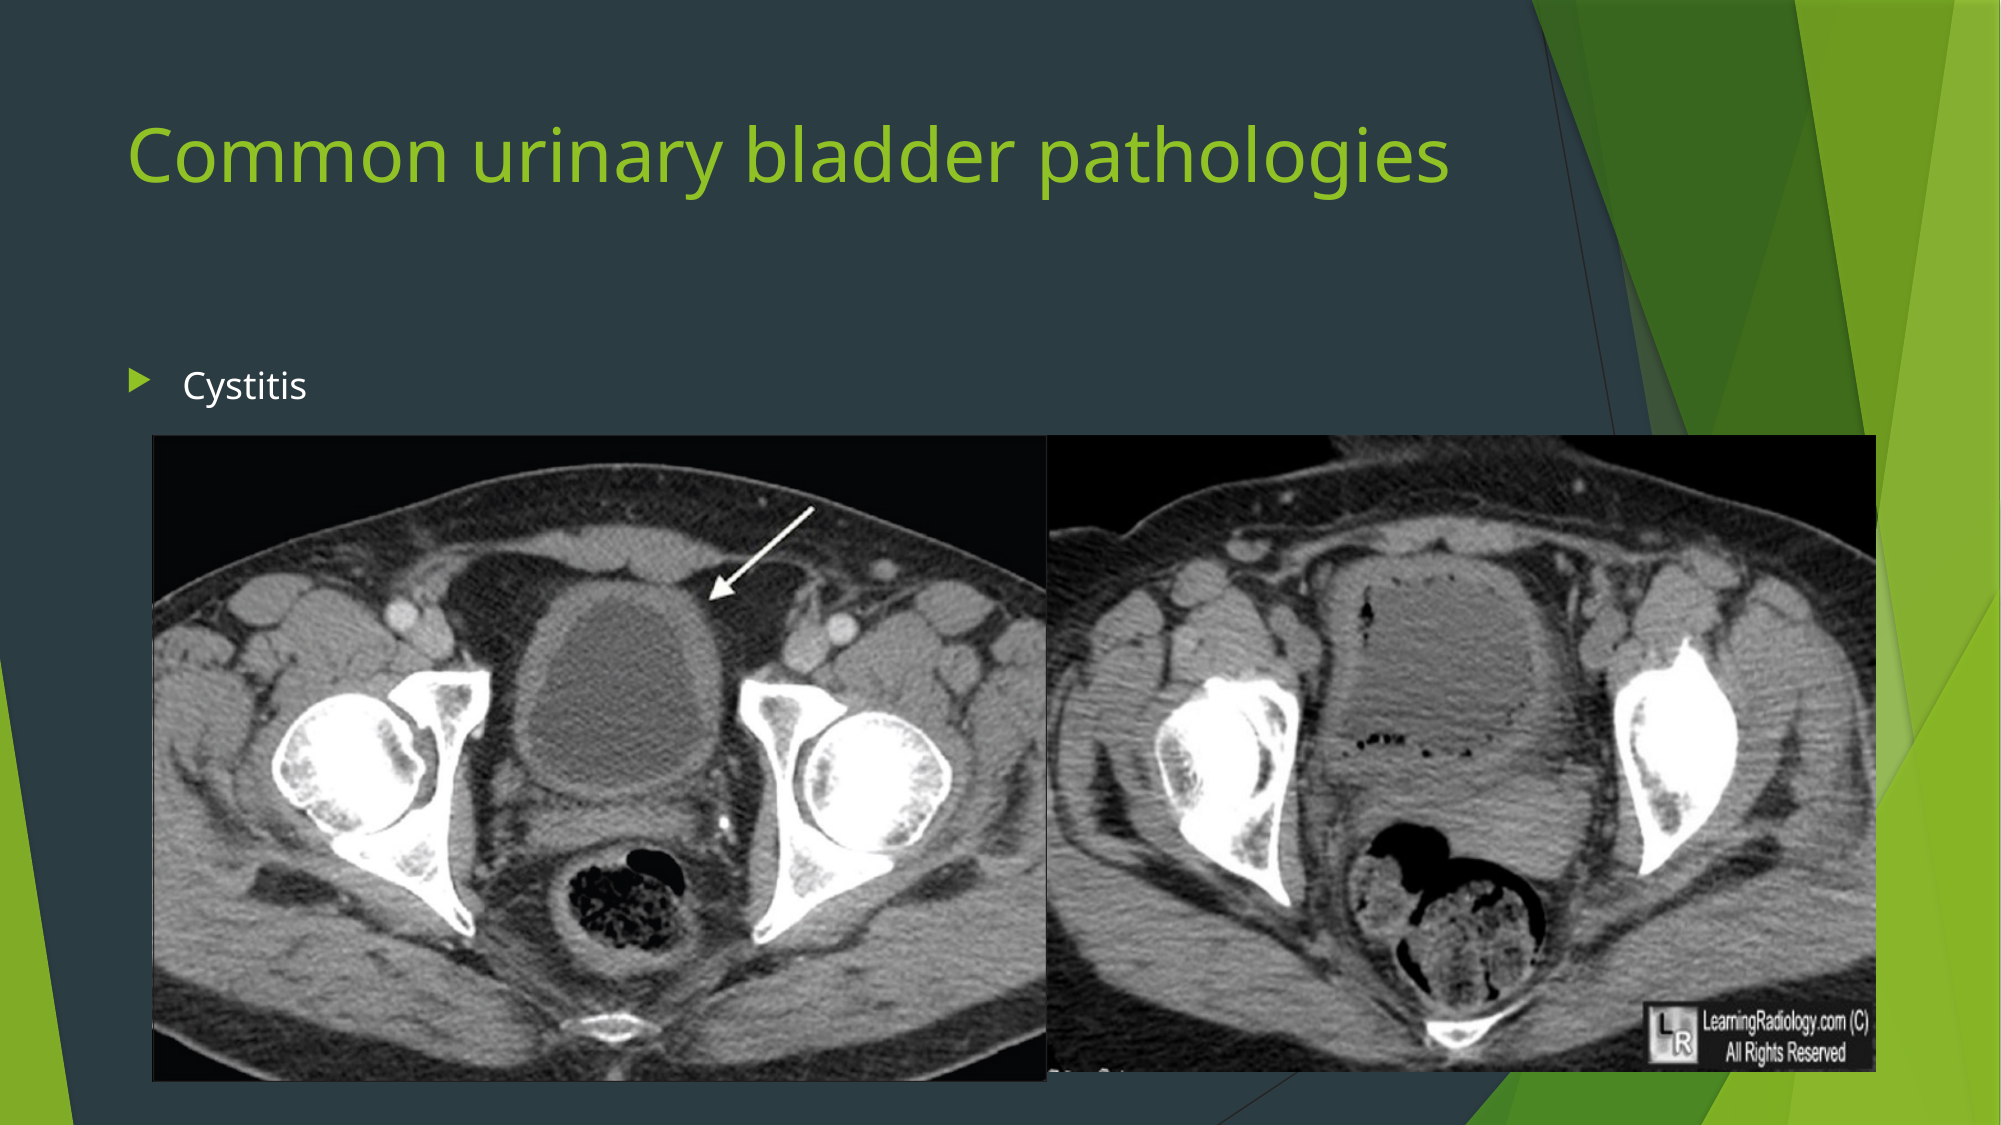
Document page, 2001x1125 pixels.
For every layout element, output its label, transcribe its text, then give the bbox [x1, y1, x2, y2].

list Cystitis [111, 354, 1522, 992]
title Common urinary bladder pathologies [111, 99, 1522, 317]
picture [151, 434, 1877, 1082]
